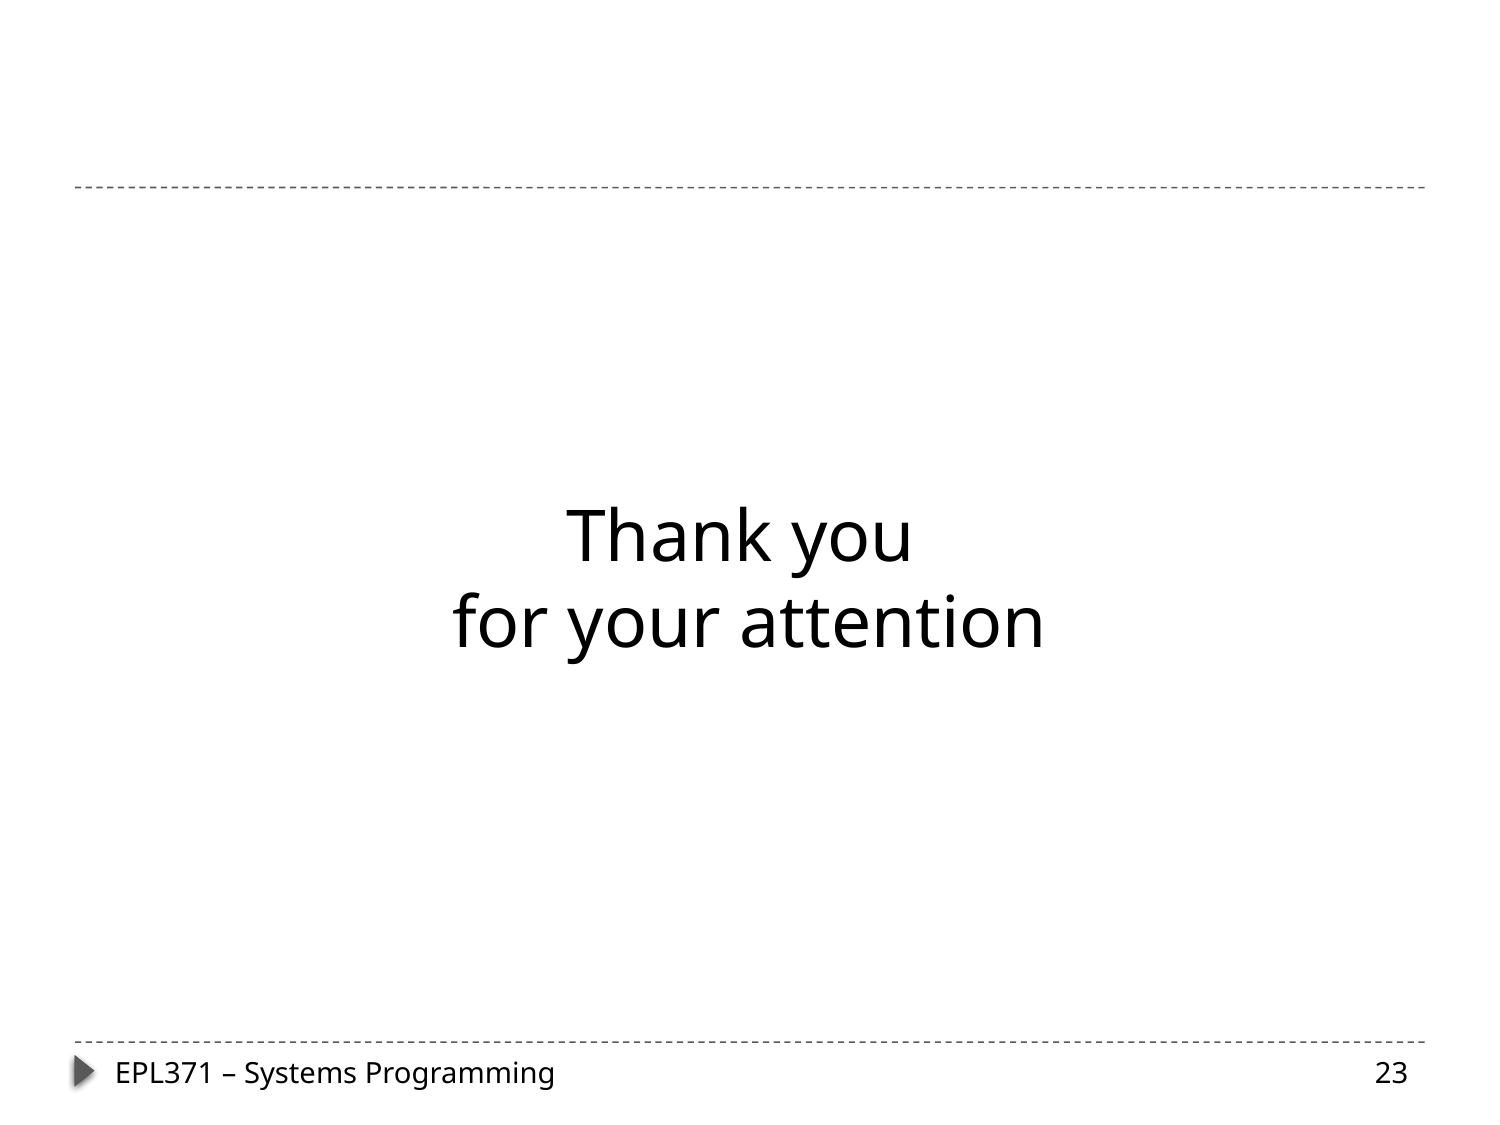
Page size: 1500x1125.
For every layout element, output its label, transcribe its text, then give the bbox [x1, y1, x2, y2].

slide_number 23 [1098, 1046, 1424, 1107]
title Thank you for your attention [75, 481, 1425, 669]
footer EPL371 – Systems Programming [100, 1046, 676, 1107]
